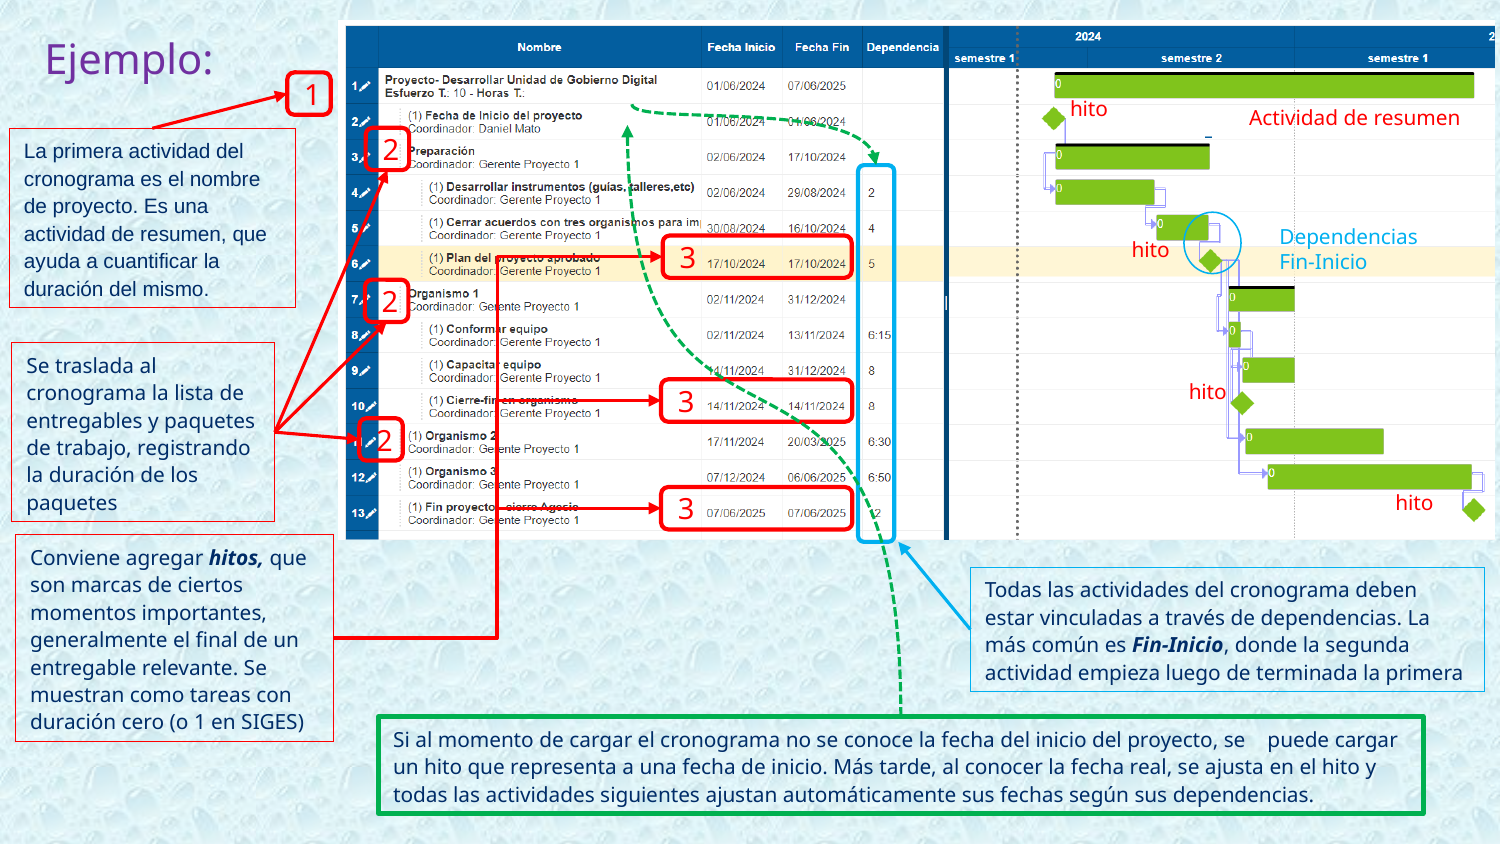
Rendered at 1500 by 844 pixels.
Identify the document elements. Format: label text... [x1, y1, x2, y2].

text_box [333, 256, 663, 507]
text_box Si al momento de cargar el cronograma no se conoce la fecha del inicio del proyecto, se puede cargar un hito que representa a una fecha de inicio. Más tarde, al conocer la fecha real, se ajusta en el hito y todas las actividades siguientes ajustan automáticamente sus fechas según sus dependencias. [378, 716, 1424, 814]
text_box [333, 507, 662, 639]
text_box Todas las actividades del cronograma deben estar vinculadas a través de dependencias. La más común es Fin-Inicio, donde la segunda actividad empieza luego de terminada la primera [970, 567, 1485, 692]
picture [861, 168, 891, 283]
text_box Se traslada al cronograma la lista de entregables y paquetes de trabajo, registrando la duración de los paquetes [11, 342, 275, 522]
picture [338, 20, 1496, 540]
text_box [274, 321, 328, 417]
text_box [274, 418, 327, 440]
text_box 1 [285, 70, 333, 117]
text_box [152, 93, 288, 129]
title Ejemplo: [29, 22, 231, 94]
text_box Conviene agregar hitos, que son marcas de ciertos momentos importantes, generalmente el final de un entregable relevante. Se muestran como tareas con duración cero (o 1 en SIGES) [15, 534, 334, 742]
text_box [898, 565, 971, 630]
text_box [468, 283, 1060, 558]
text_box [631, 103, 877, 166]
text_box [274, 169, 388, 321]
text_box La primera actividad del cronograma es el nombre de proyecto. Es una actividad de resumen, que ayuda a cuantificar la duración del mismo. [9, 128, 296, 308]
